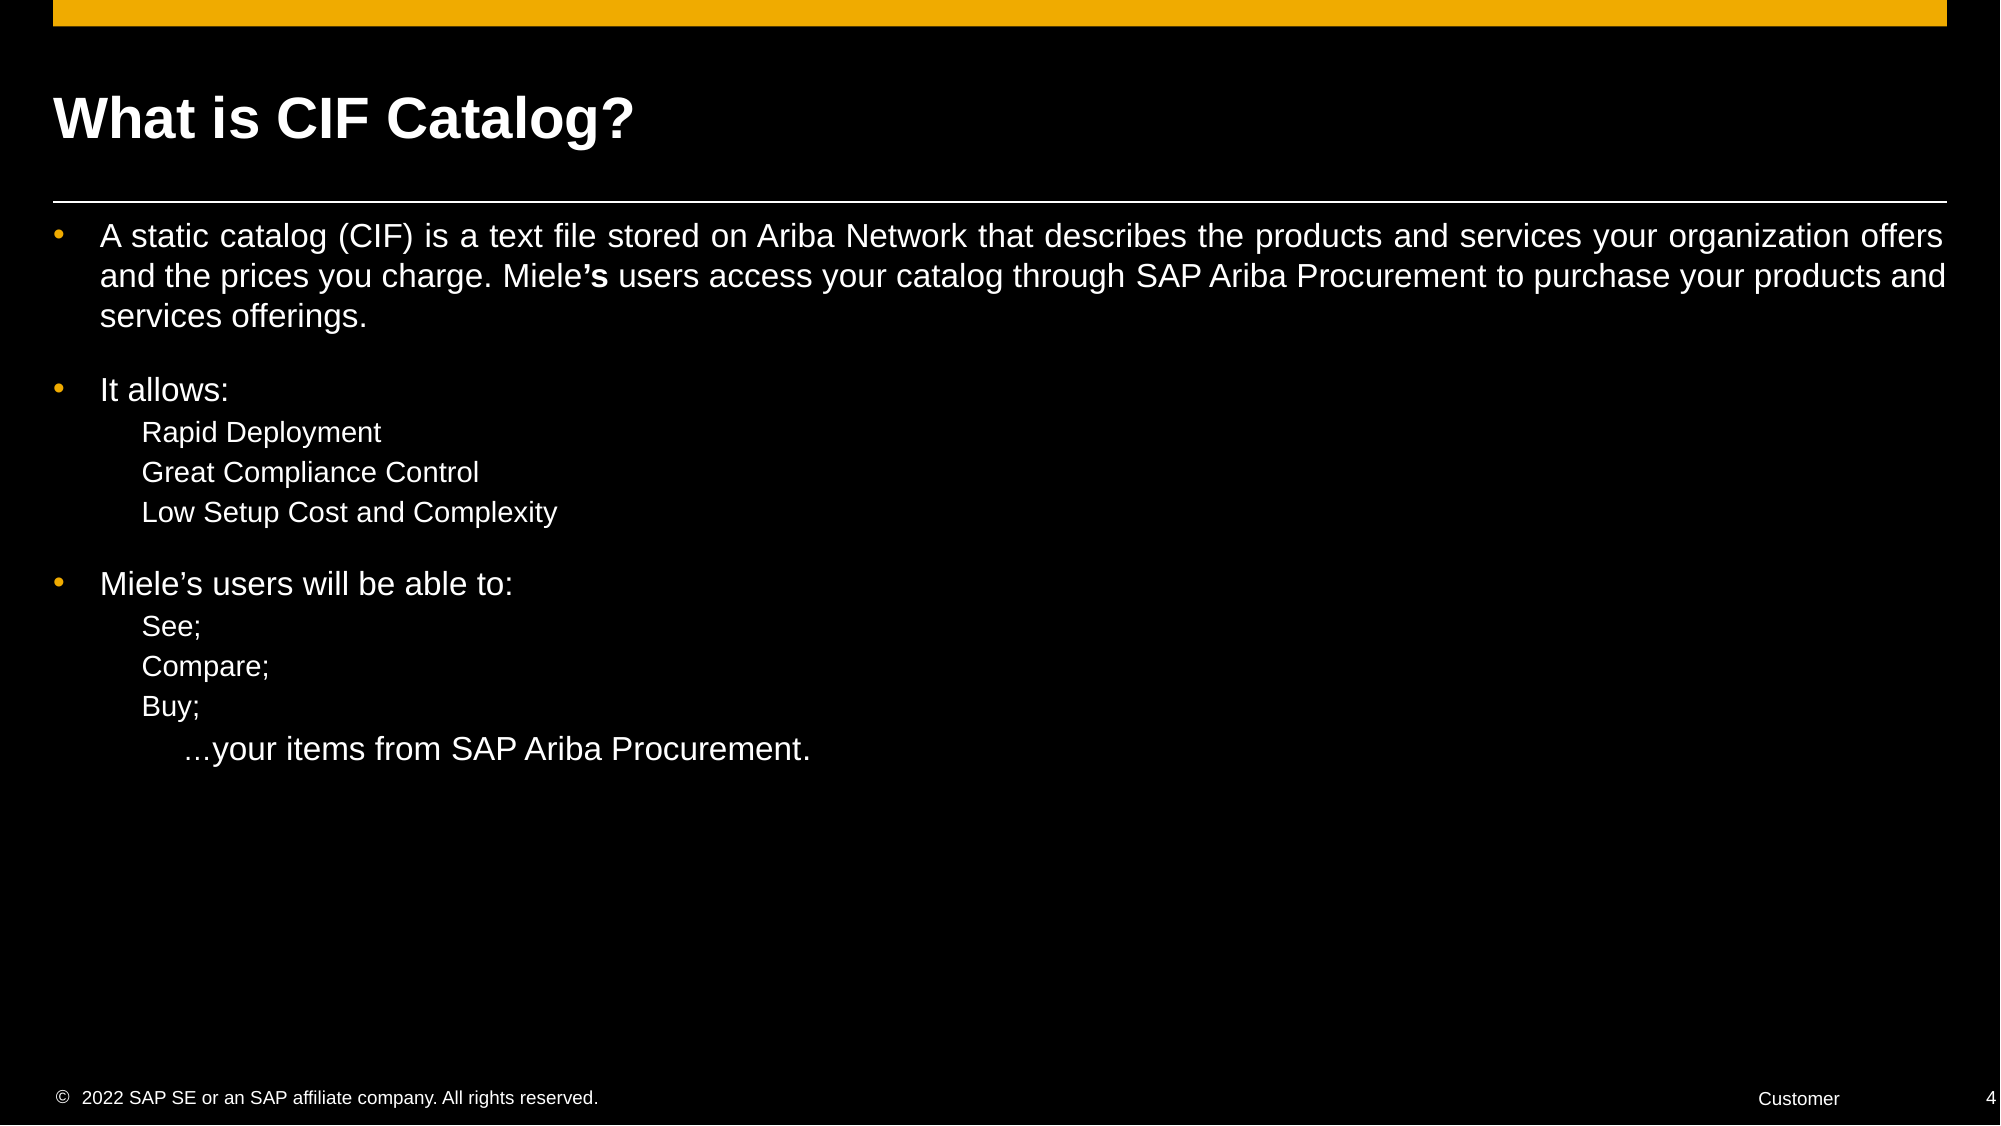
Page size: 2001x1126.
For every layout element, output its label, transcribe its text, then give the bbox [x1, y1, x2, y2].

list A static catalog (CIF) is a text file stored on Ariba Network that describes the products and services your organization offers and the prices you charge. Miele’s users access your catalog through SAP Ariba Procurement to purchase your products and services offerings. It allows: Rapid Deployment Great Compliance Control Low Setup Cost and Complexity Miele’s users will be able to: See; Compare; Buy; …your items from SAP Ariba Procurement. [53, 214, 1947, 935]
title What is CIF Catalog? [53, 53, 1947, 178]
